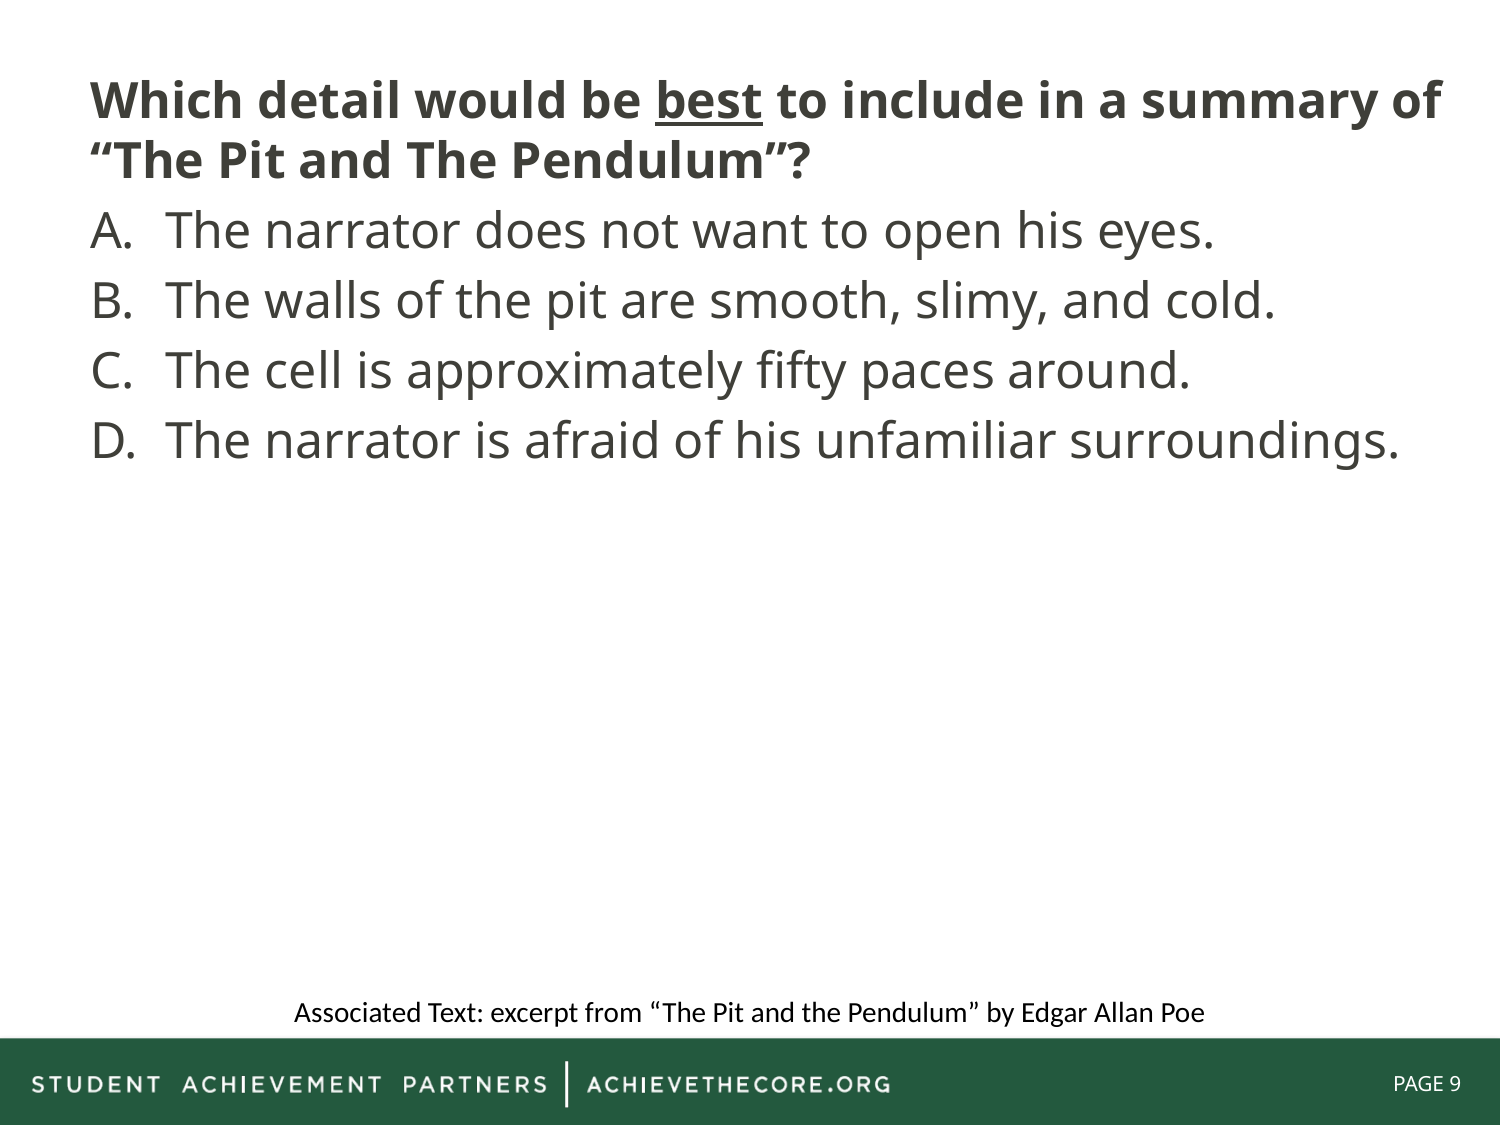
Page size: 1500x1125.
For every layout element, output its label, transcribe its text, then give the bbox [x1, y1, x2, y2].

list Which detail would be best to include in a summary of “The Pit and The Pendulum”? The narrator does not want to open his eyes. The walls of the pit are smooth, slimy, and cold. The cell is approximately fifty paces around. The narrator is afraid of his unfamiliar surroundings. [75, 61, 1467, 1005]
text_box Associated Text: excerpt from “The Pit and the Pendulum” by Edgar Allan Poe [90, 986, 1410, 1037]
